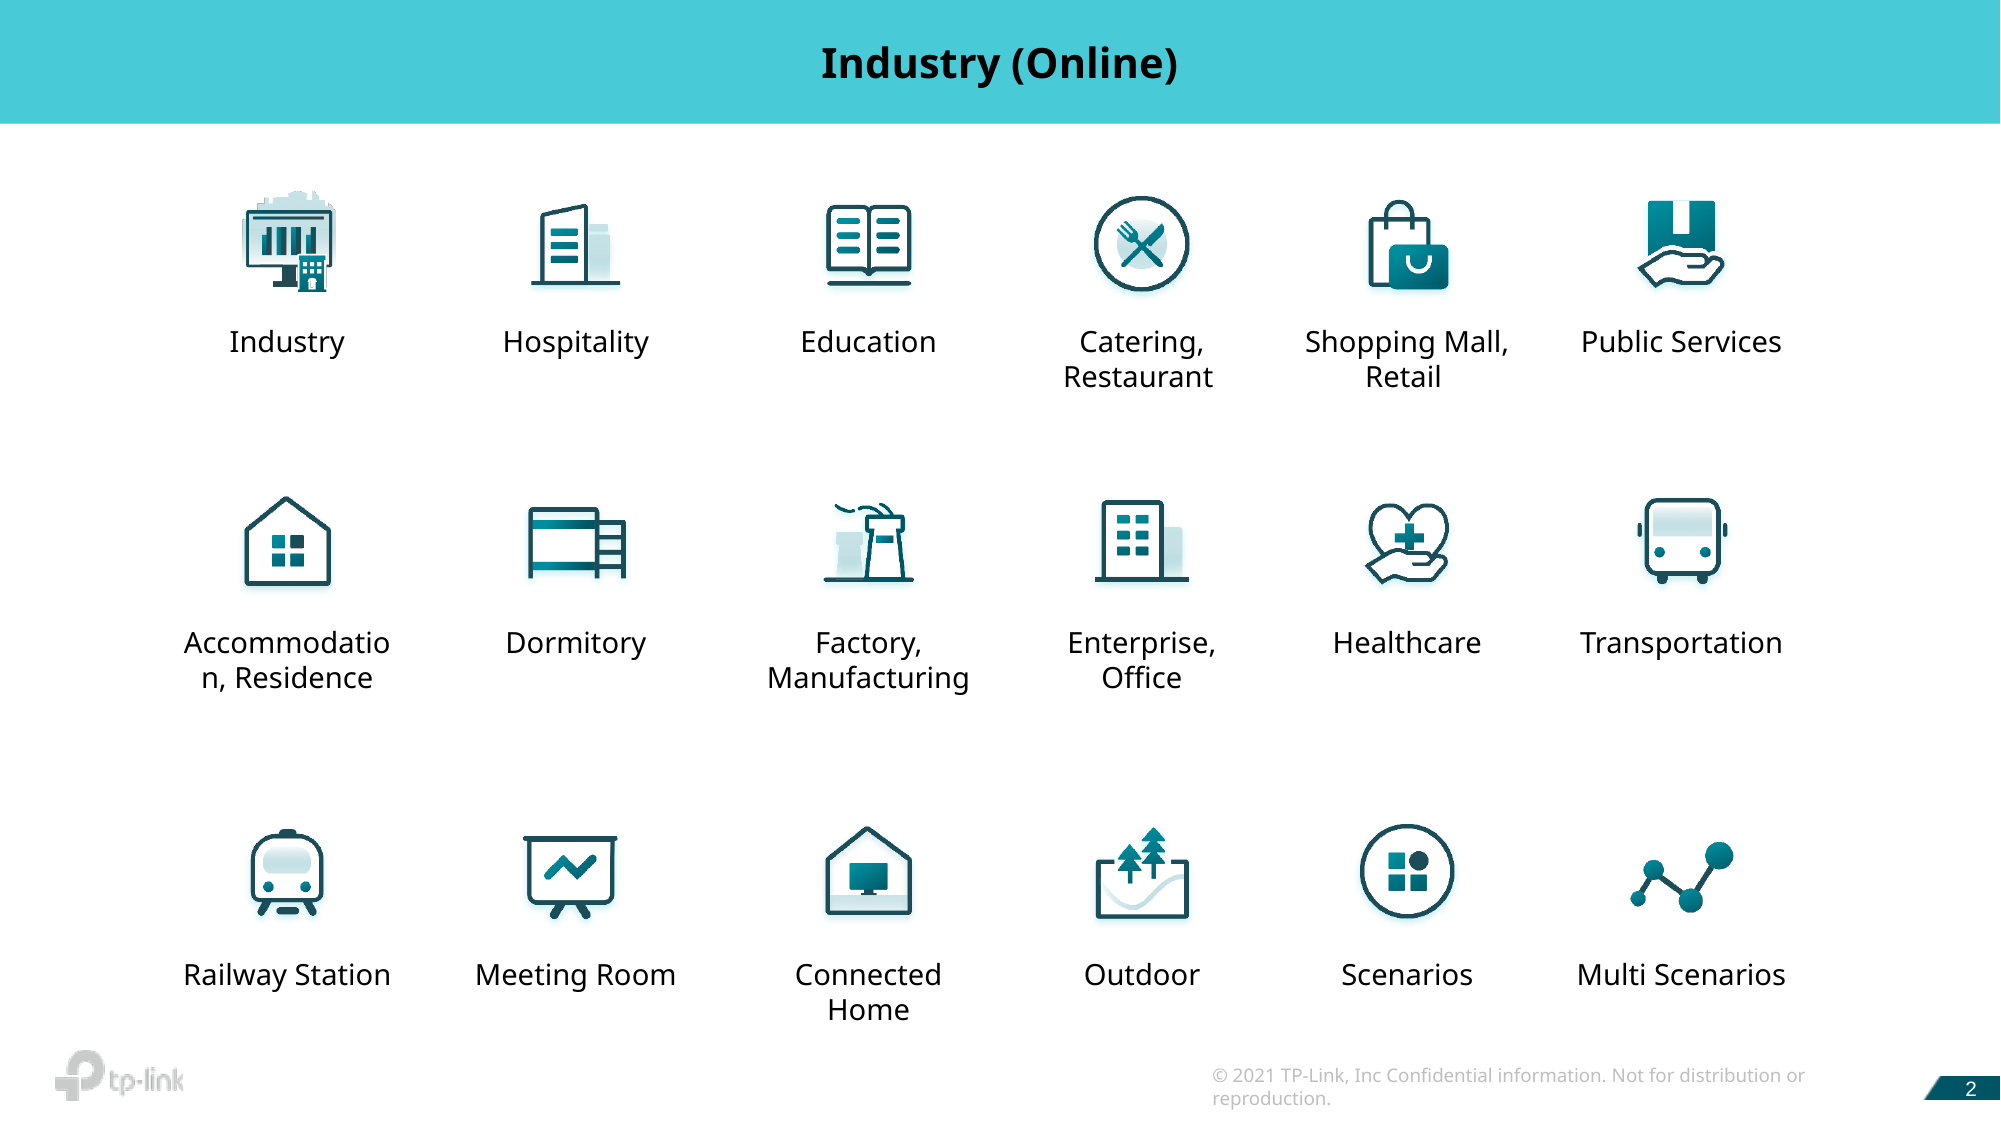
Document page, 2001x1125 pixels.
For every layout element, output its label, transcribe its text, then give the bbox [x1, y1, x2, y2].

picture [517, 185, 634, 303]
picture [517, 483, 634, 601]
picture [1349, 185, 1466, 303]
picture [1619, 814, 1744, 939]
picture [1083, 813, 1201, 931]
text_box Industry [201, 316, 373, 366]
text_box Industry (Online) [806, 29, 1194, 94]
text_box Scenarios [1321, 948, 1493, 999]
picture [229, 185, 346, 303]
picture [229, 814, 346, 930]
slide_number 2 [1873, 1058, 1992, 1119]
picture [810, 813, 927, 931]
text_box Connected Home [742, 948, 995, 1034]
picture [810, 483, 927, 601]
text_box Hospitality [450, 316, 702, 366]
text_box Enterprise, Office [1034, 617, 1250, 703]
picture [1623, 185, 1740, 303]
picture [810, 185, 927, 303]
text_box Catering, Restaurant [1016, 316, 1268, 401]
picture [1620, 480, 1743, 604]
text_box Outdoor [1016, 948, 1268, 999]
text_box Public Services [1555, 316, 1808, 366]
text_box Meeting Room [453, 948, 699, 999]
text_box [0, 0, 2000, 125]
text_box Multi Scenarios [1555, 948, 1808, 999]
text_box Dormitory [450, 617, 702, 668]
text_box Healthcare [1281, 617, 1534, 668]
text_box Education [742, 316, 995, 366]
text_box Shopping Mall, Retail [1281, 316, 1534, 401]
picture [1083, 483, 1201, 601]
picture [1349, 813, 1466, 931]
picture [1351, 486, 1463, 598]
text_box Accommodation, Residence [161, 617, 414, 703]
text_box Factory, Manufacturing [745, 617, 992, 703]
picture [229, 483, 346, 601]
text_box Transportation [1555, 617, 1808, 668]
text_box Railway Station [161, 948, 414, 999]
picture [1083, 185, 1201, 303]
picture [507, 814, 633, 939]
